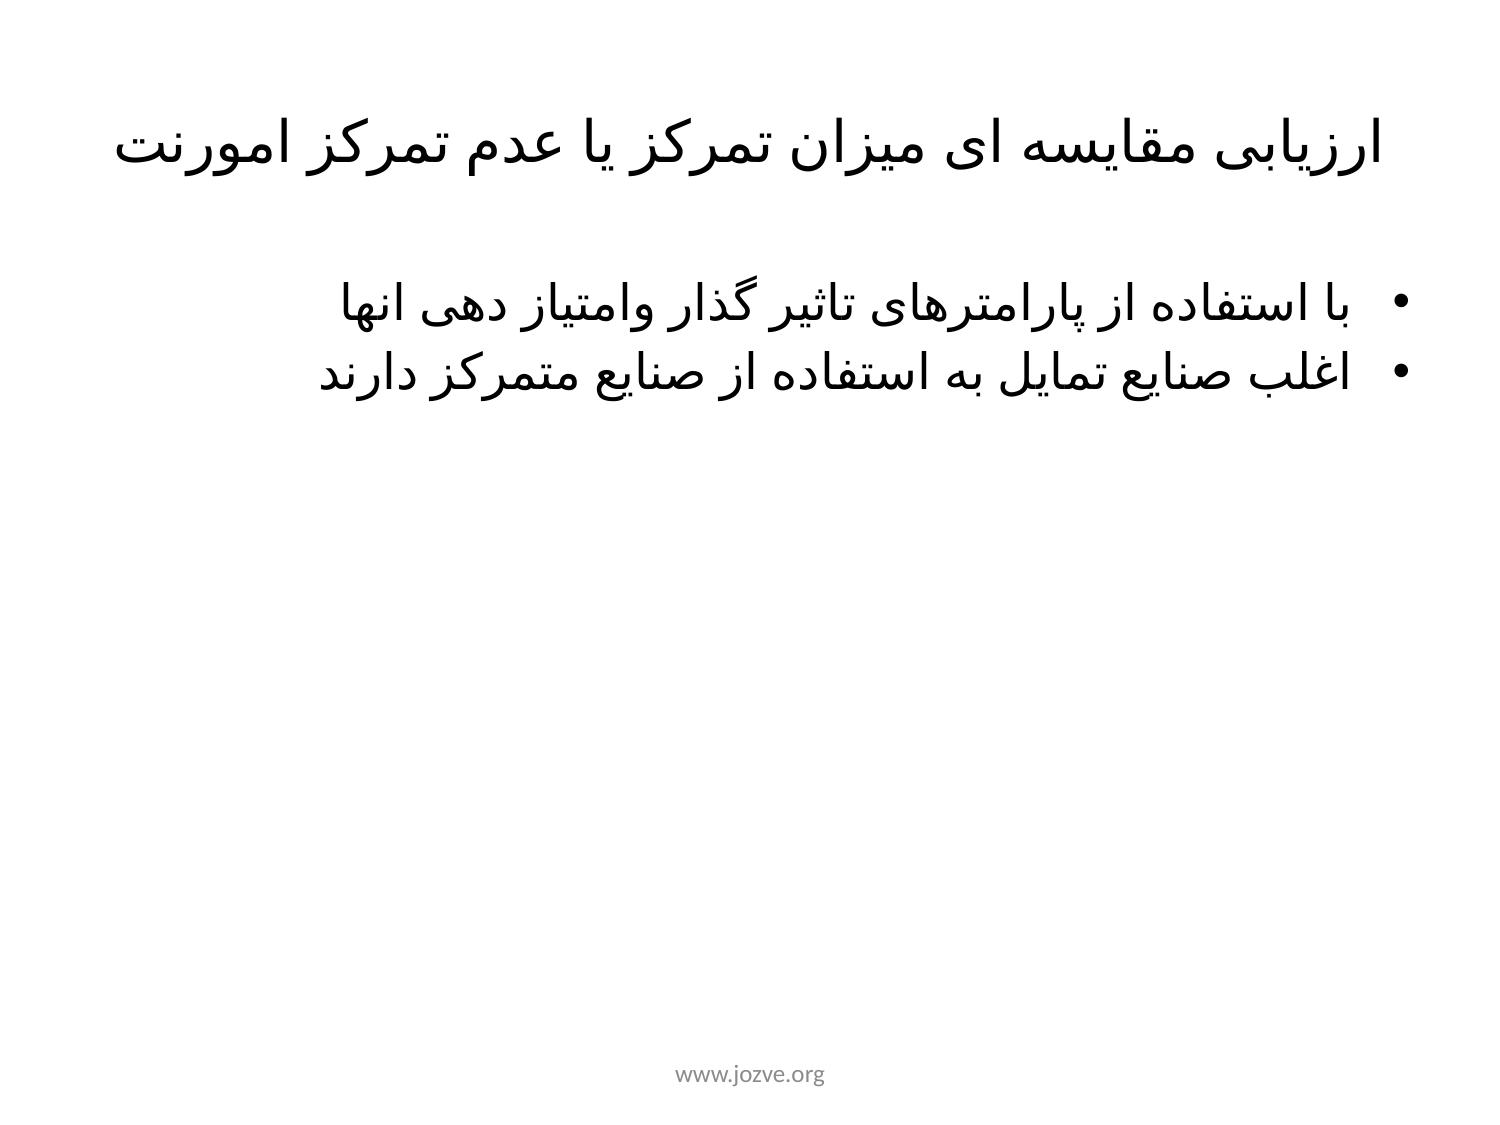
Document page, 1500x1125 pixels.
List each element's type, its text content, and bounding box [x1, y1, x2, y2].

list با استفاده از پارامترهای تاثیر گذار وامتیاز دهی انها اغلب صنایع تمایل به استفاده از صنایع متمرکز دارند [75, 262, 1425, 1005]
title ارزیابی مقایسه ای میزان تمرکز یا عدم تمرکز امورنت [75, 45, 1425, 233]
footer www.jozve.org [512, 1042, 988, 1103]
